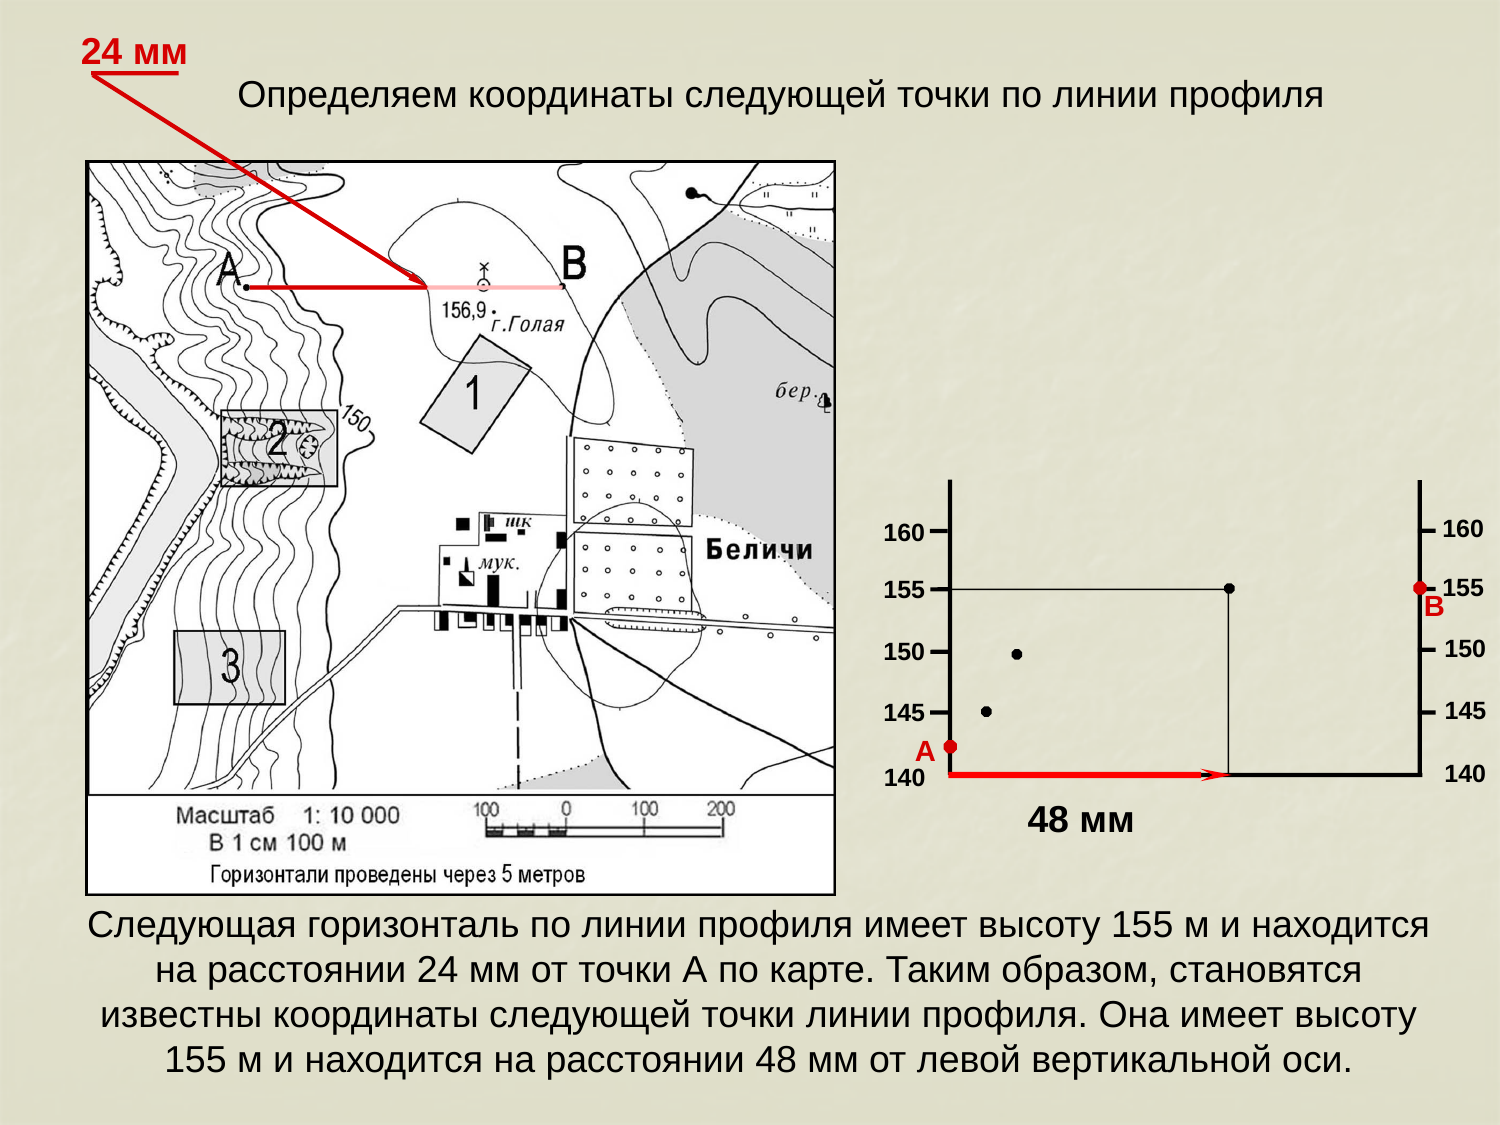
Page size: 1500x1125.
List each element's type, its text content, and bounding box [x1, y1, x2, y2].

text_box 140 [848, 753, 961, 799]
text_box 48 мм [987, 787, 1175, 848]
text_box 145 [1409, 687, 1500, 733]
text_box [981, 707, 991, 717]
text_box 155 [848, 565, 961, 611]
text_box [1224, 584, 1234, 593]
text_box 24 мм [44, 19, 225, 80]
text_box 150 [1409, 624, 1500, 670]
text_box 155 [1407, 564, 1500, 609]
text_box 145 [848, 689, 961, 734]
text_box [1211, 770, 1232, 780]
text_box А [899, 724, 963, 775]
text_box Следующая горизонталь по линии профиля имеет высоту 155 м и находится на расстоянии 24 мм от точки А по карте. Таким образом, становятся известны координаты следующей точки линии профиля. Она имеет высоту 155 м и находится на расстоянии 48 мм от левой вертикальной оси. [59, 892, 1460, 1088]
text_box В [1409, 580, 1472, 631]
text_box [1012, 649, 1022, 659]
text_box 160 [848, 508, 961, 554]
text_box 150 [848, 628, 961, 674]
text_box Определяем координаты следующей точки по линии профиля [200, 62, 1363, 123]
picture [85, 160, 836, 897]
text_box 160 [1407, 505, 1500, 551]
text_box 140 [1409, 750, 1500, 795]
